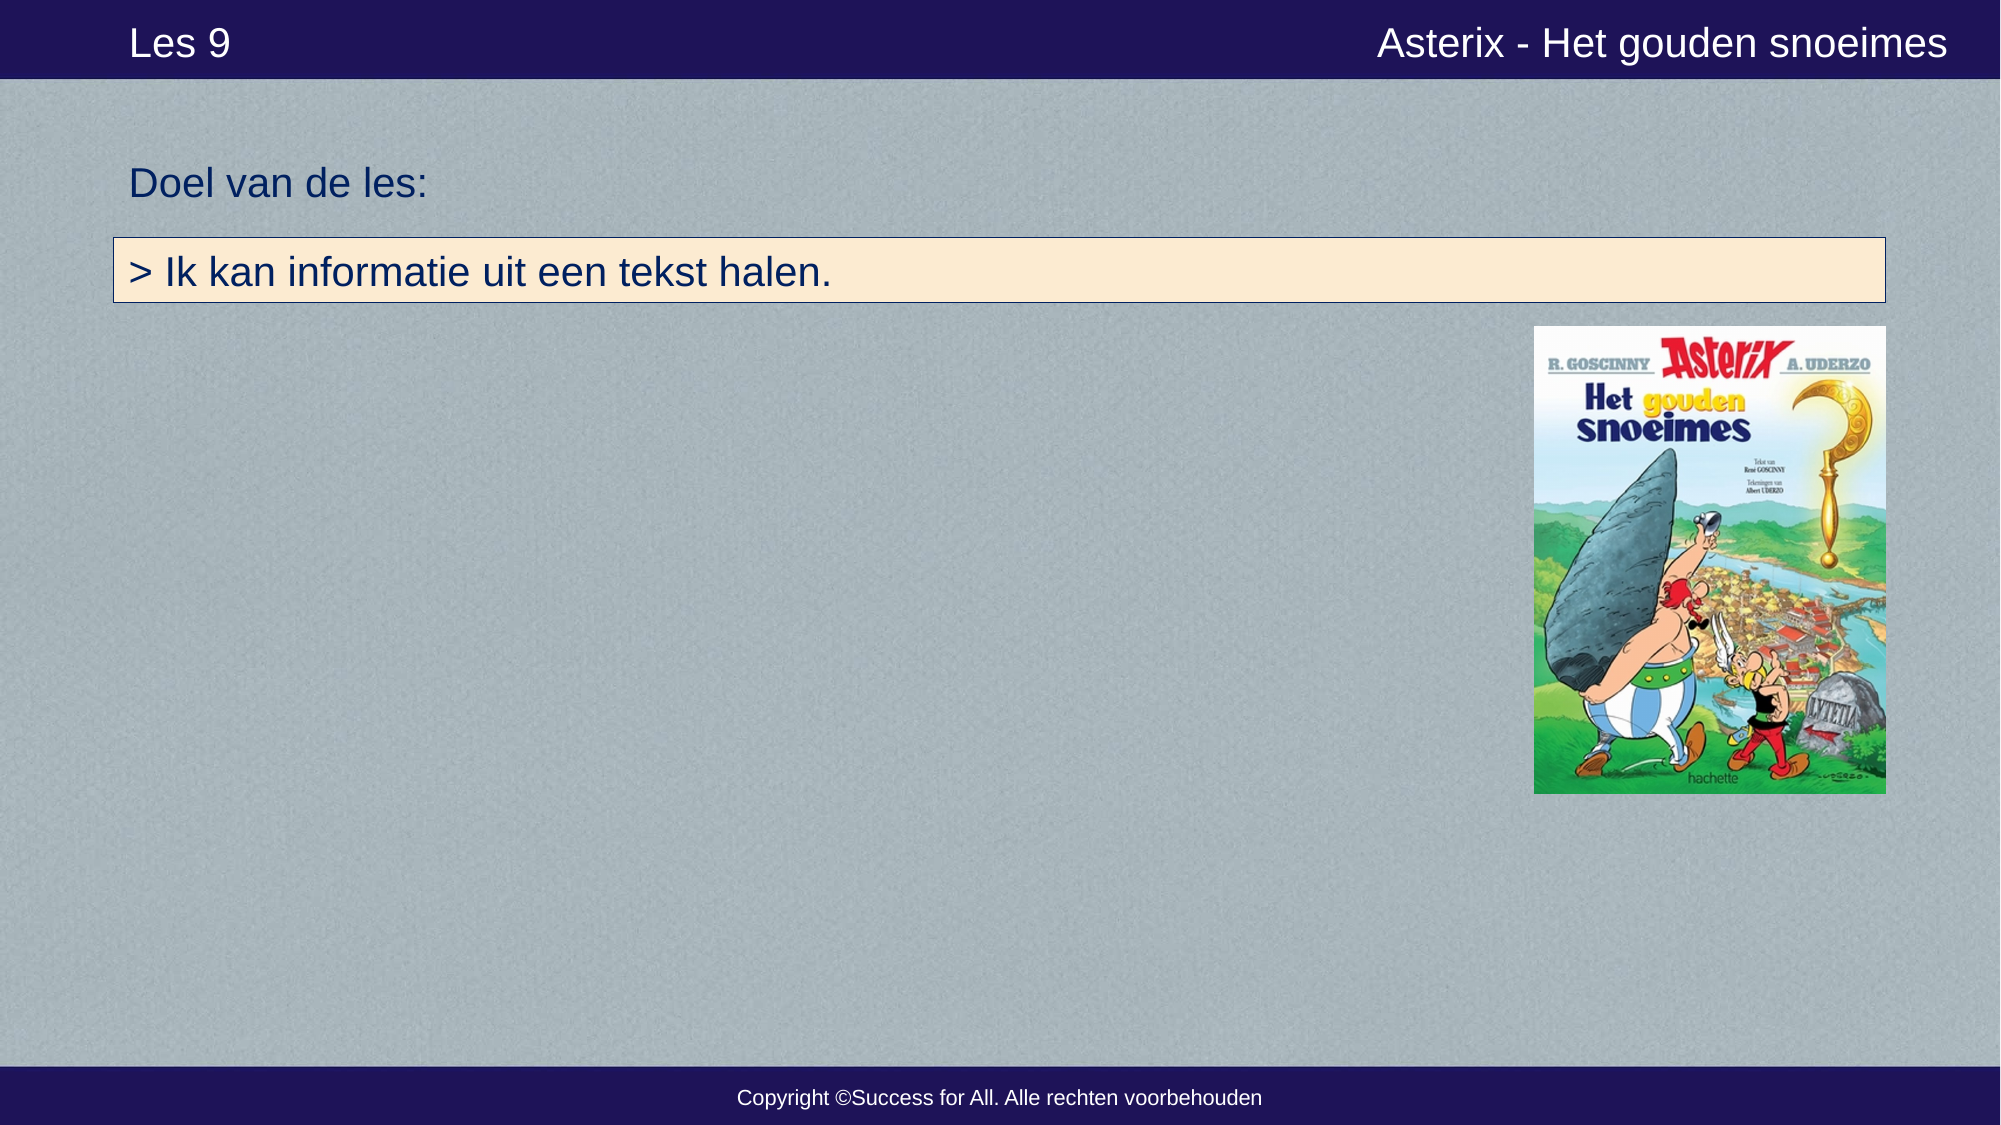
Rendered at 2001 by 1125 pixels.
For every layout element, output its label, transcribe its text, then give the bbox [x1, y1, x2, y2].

text_box Doel van de les: [113, 148, 1635, 214]
text_box Asterix - Het gouden snoeimes [786, 8, 1963, 73]
text_box Copyright ©Success for All. Alle rechten voorbehouden [0, 1076, 2000, 1125]
text_box > Ik kan informatie uit een tekst halen. [113, 237, 1886, 303]
text_box Les 9 [114, 8, 354, 73]
picture [0, 0, 2001, 1125]
